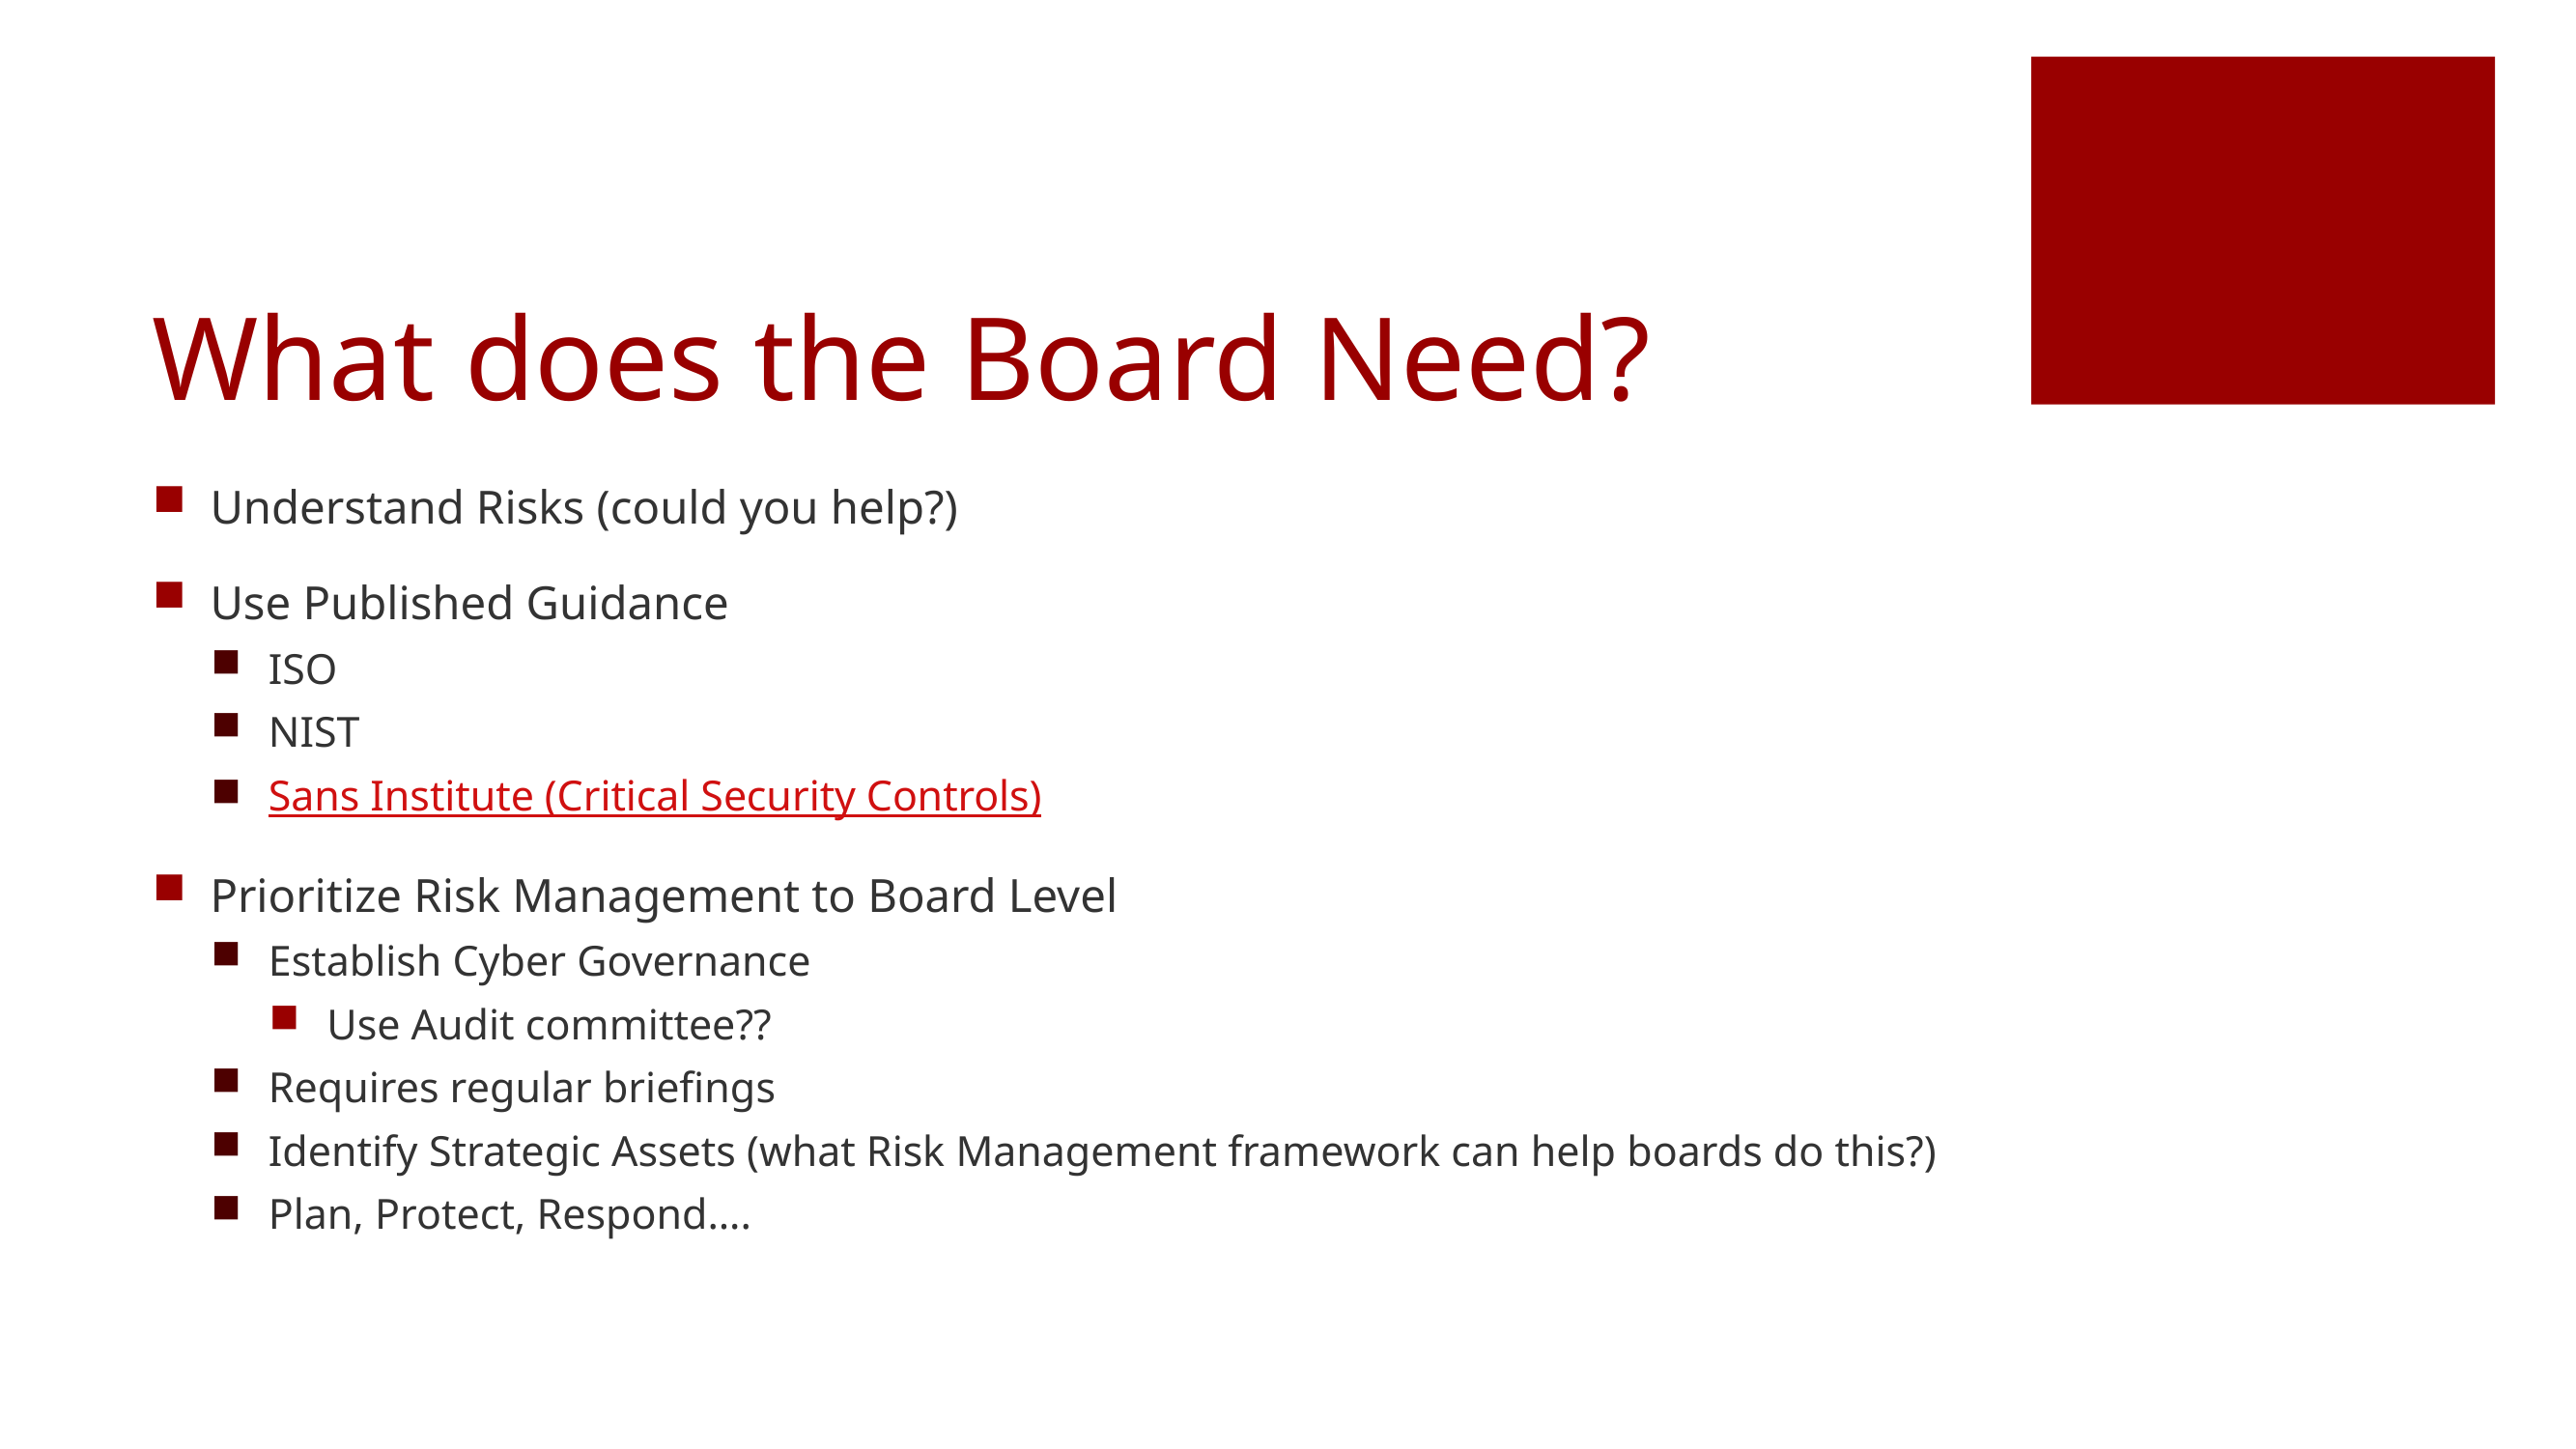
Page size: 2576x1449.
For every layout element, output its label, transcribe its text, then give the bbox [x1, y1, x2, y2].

title What does the Board Need? [128, 193, 1963, 435]
list Understand Risks (could you help?) Use Published Guidance ISO NIST Sans Institute (Critical Security Controls) Prioritize Risk Management to Board Level Establish Cyber Governance Use Audit committee?? Requires regular briefings Identify Strategic Assets (what Risk Management framework can help boards do this?) Plan, Protect, Respond…. [128, 467, 1963, 1294]
